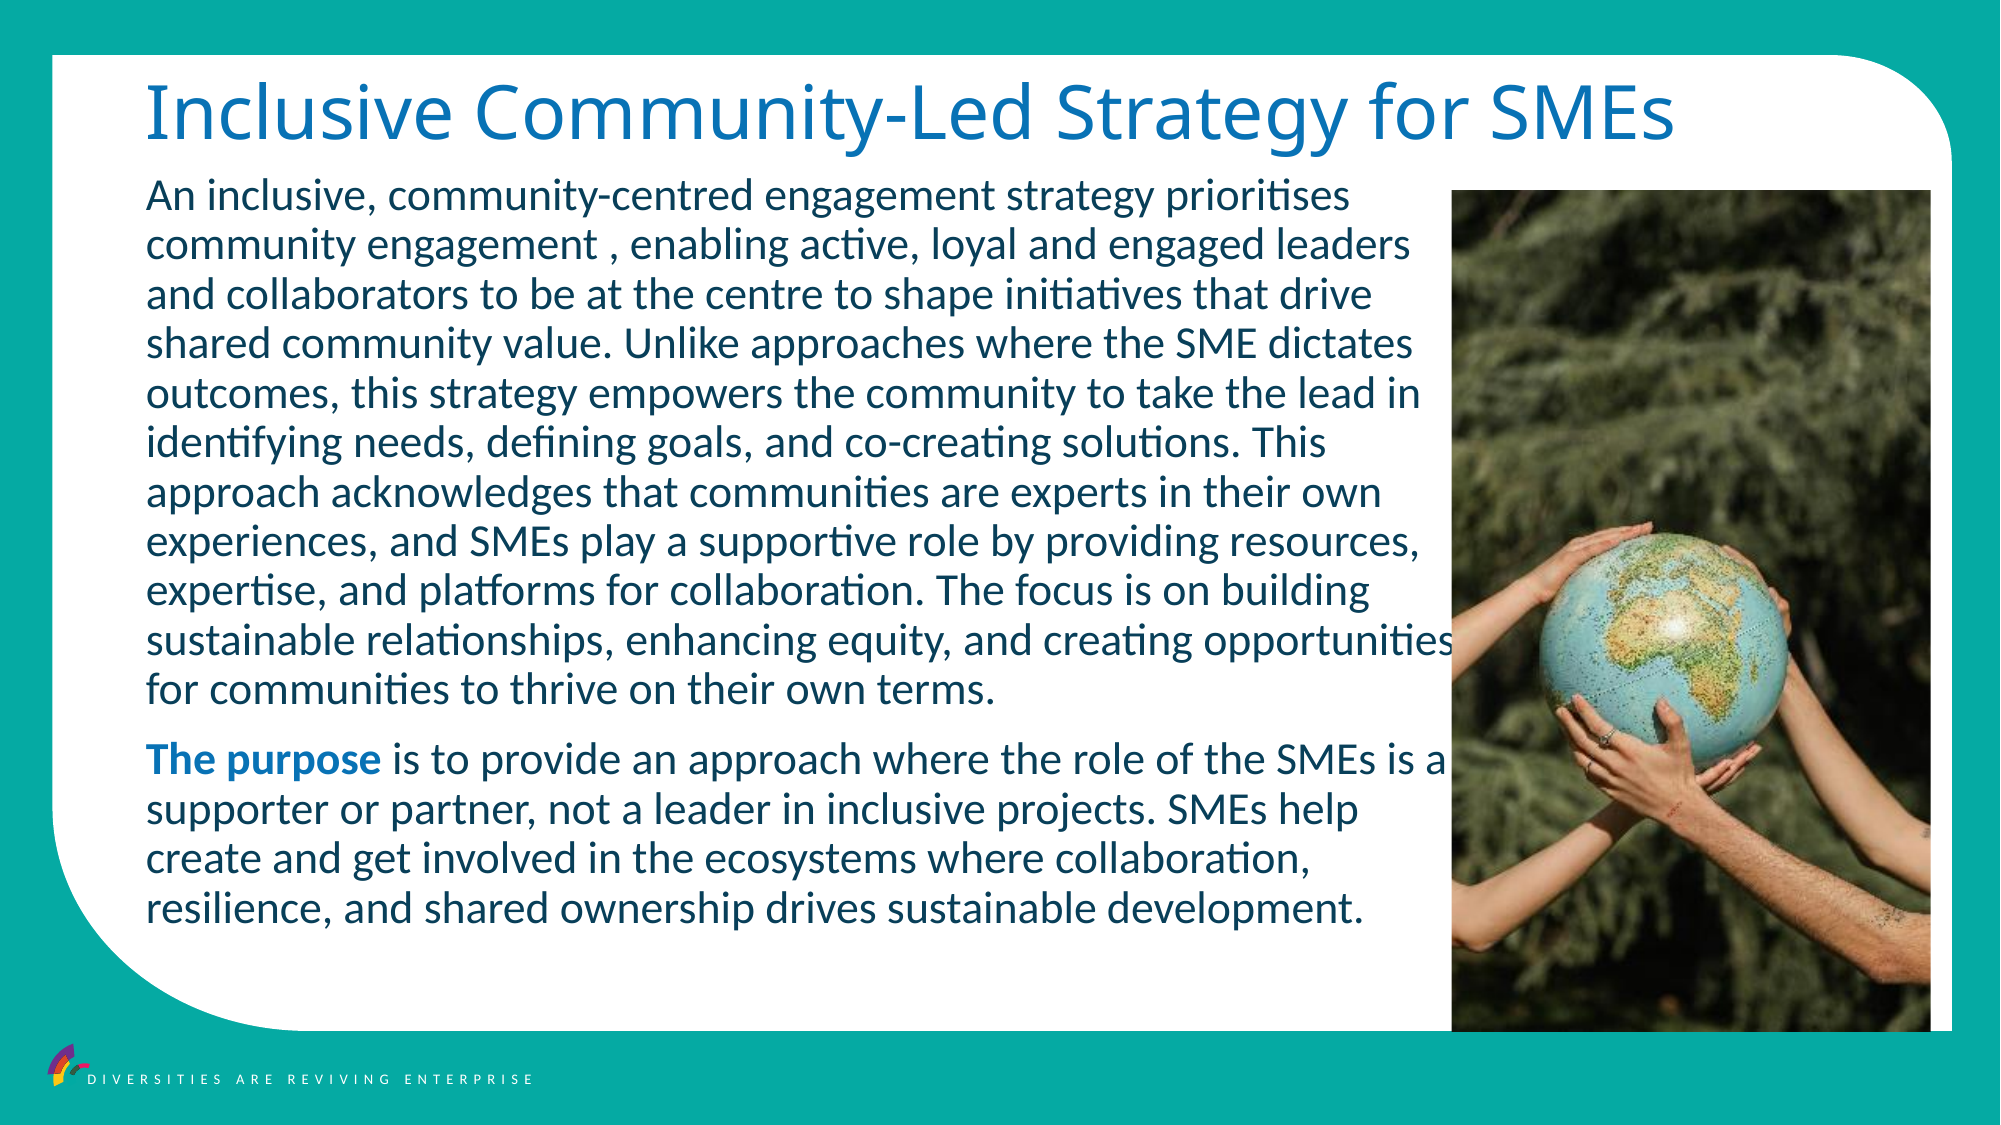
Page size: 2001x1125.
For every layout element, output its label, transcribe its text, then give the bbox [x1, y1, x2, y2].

list An inclusive, community-centred engagement strategy prioritises community engagement , enabling active, loyal and engaged leaders and collaborators to be at the centre to shape initiatives that drive shared community value. Unlike approaches where the SME dictates outcomes, this strategy empowers the community to take the lead in identifying needs, defining goals, and co-creating solutions. This approach acknowledges that communities are experts in their own experiences, and SMEs play a supportive role by providing resources, expertise, and platforms for collaboration. The focus is on building sustainable relationships, enhancing equity, and creating opportunities for communities to thrive on their own terms. The purpose is to provide an approach where the role of the SMEs is a supporter or partner, not a leader in inclusive projects. SMEs help create and get involved in the ecosystems where collaboration, resilience, and shared ownership drives sustainable development. [130, 200, 1451, 796]
picture [1451, 190, 1931, 1032]
list Inclusive Community-Led Strategy for SMEs [130, 67, 1869, 200]
